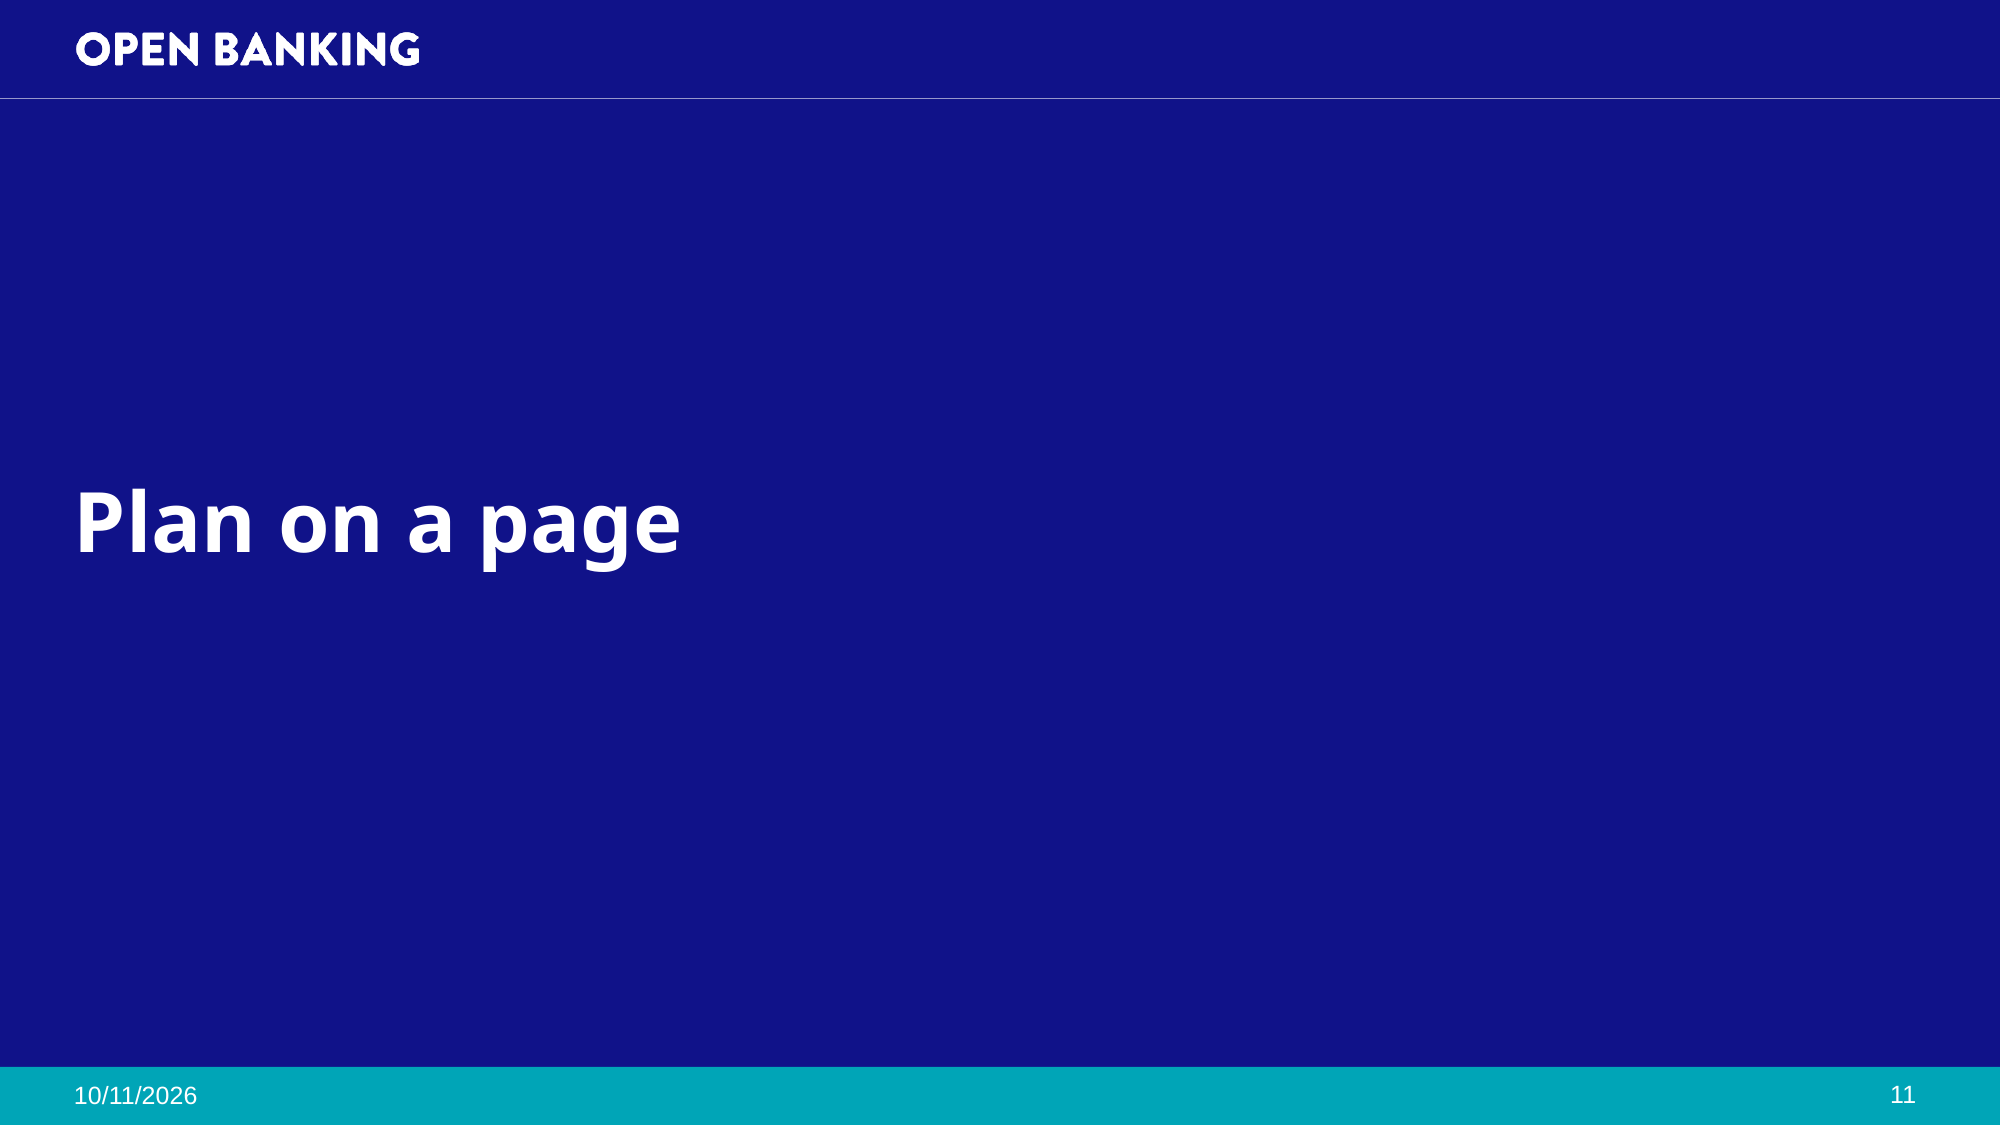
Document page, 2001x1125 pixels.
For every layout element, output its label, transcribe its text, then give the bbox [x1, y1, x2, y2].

picture [43, 0, 452, 99]
title Plan on a page [59, 105, 1750, 576]
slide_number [59, 1065, 509, 1125]
slide_number 11 [1412, 1064, 1932, 1124]
footer [662, 1064, 1338, 1124]
